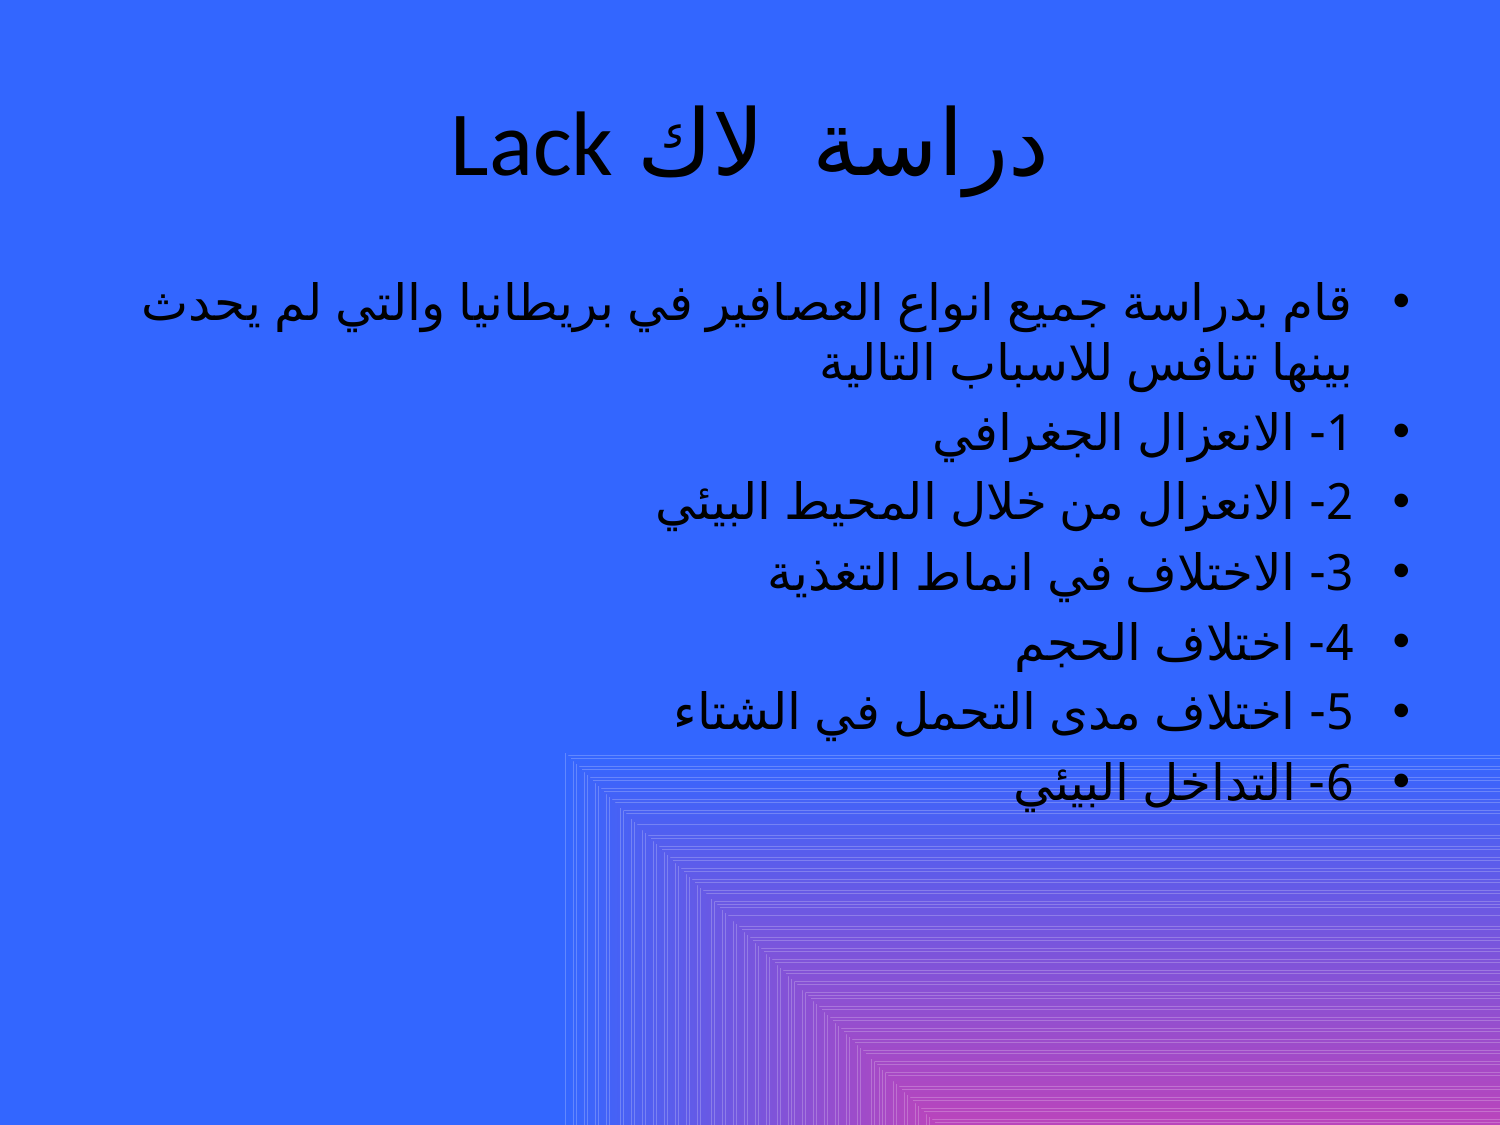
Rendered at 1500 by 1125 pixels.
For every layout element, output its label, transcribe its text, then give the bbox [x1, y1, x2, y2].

list قام بدراسة جميع انواع العصافير في بريطانيا والتي لم يحدث بينها تنافس للاسباب التالية 1- الانعزال الجغرافي 2- الانعزال من خلال المحيط البيئي 3- الاختلاف في انماط التغذية 4- اختلاف الحجم 5- اختلاف مدى التحمل في الشتاء 6- التداخل البيئي [75, 262, 1425, 1005]
title دراسة لاك Lack [75, 45, 1425, 233]
